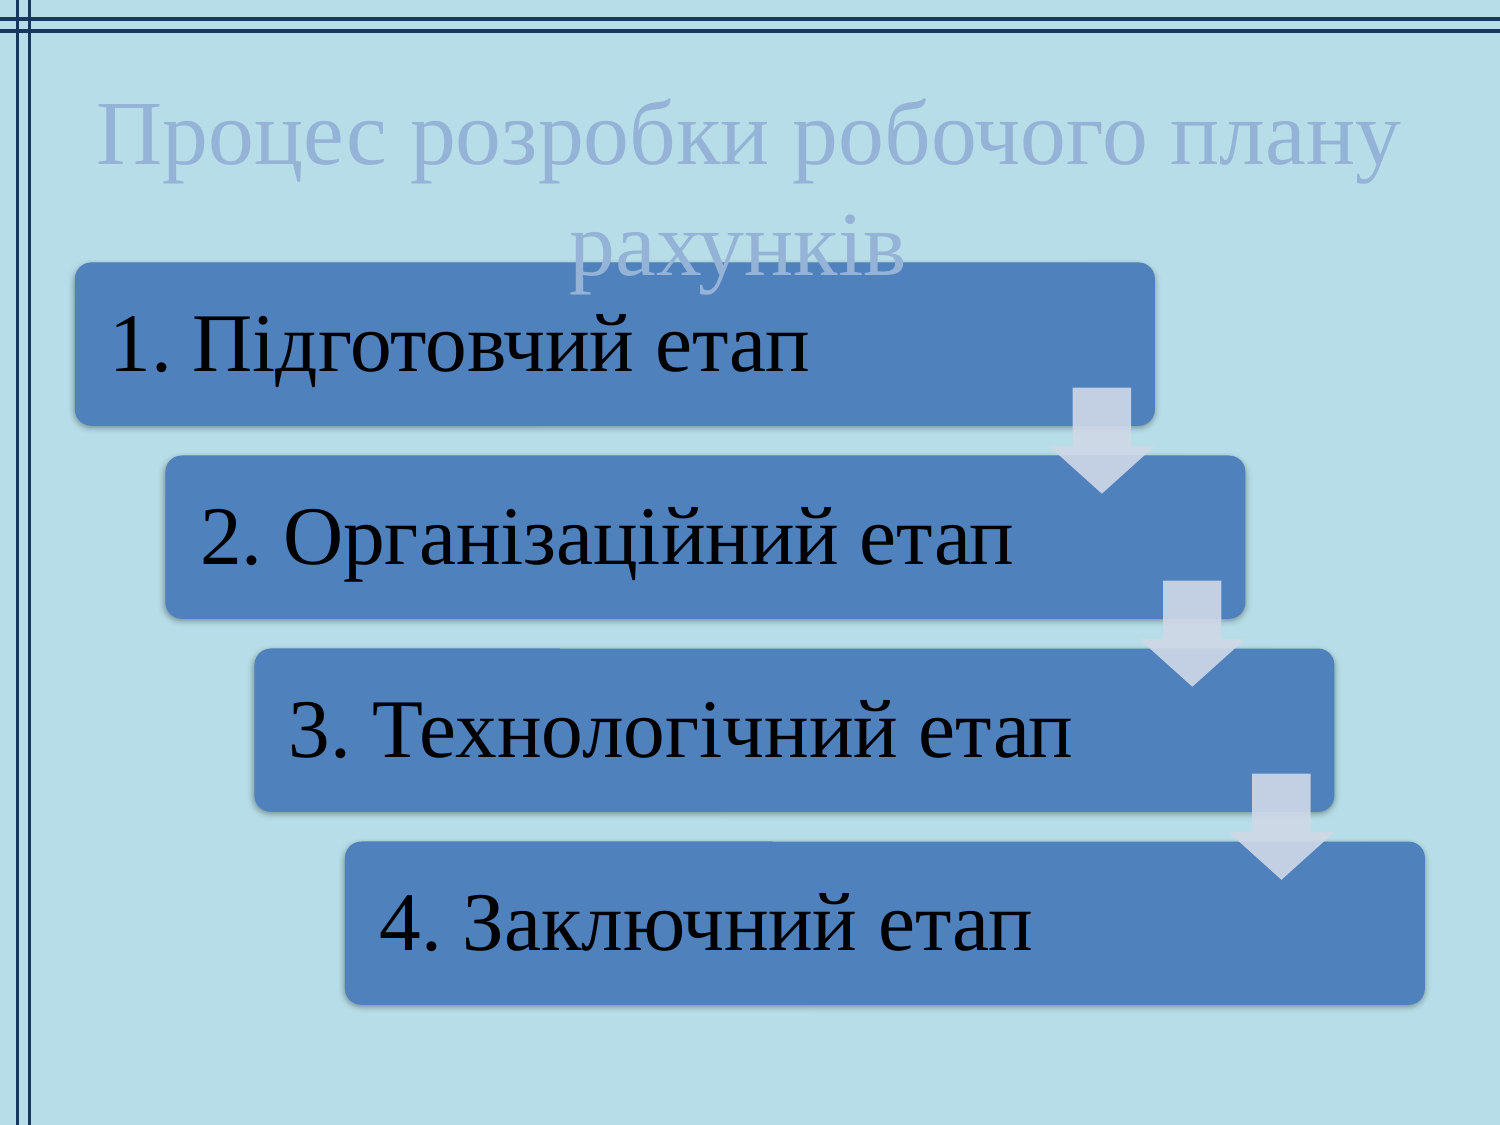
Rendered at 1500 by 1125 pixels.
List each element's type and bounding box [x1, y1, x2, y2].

text_box [0, 0, 1500, 1125]
list [74, 262, 1426, 1006]
